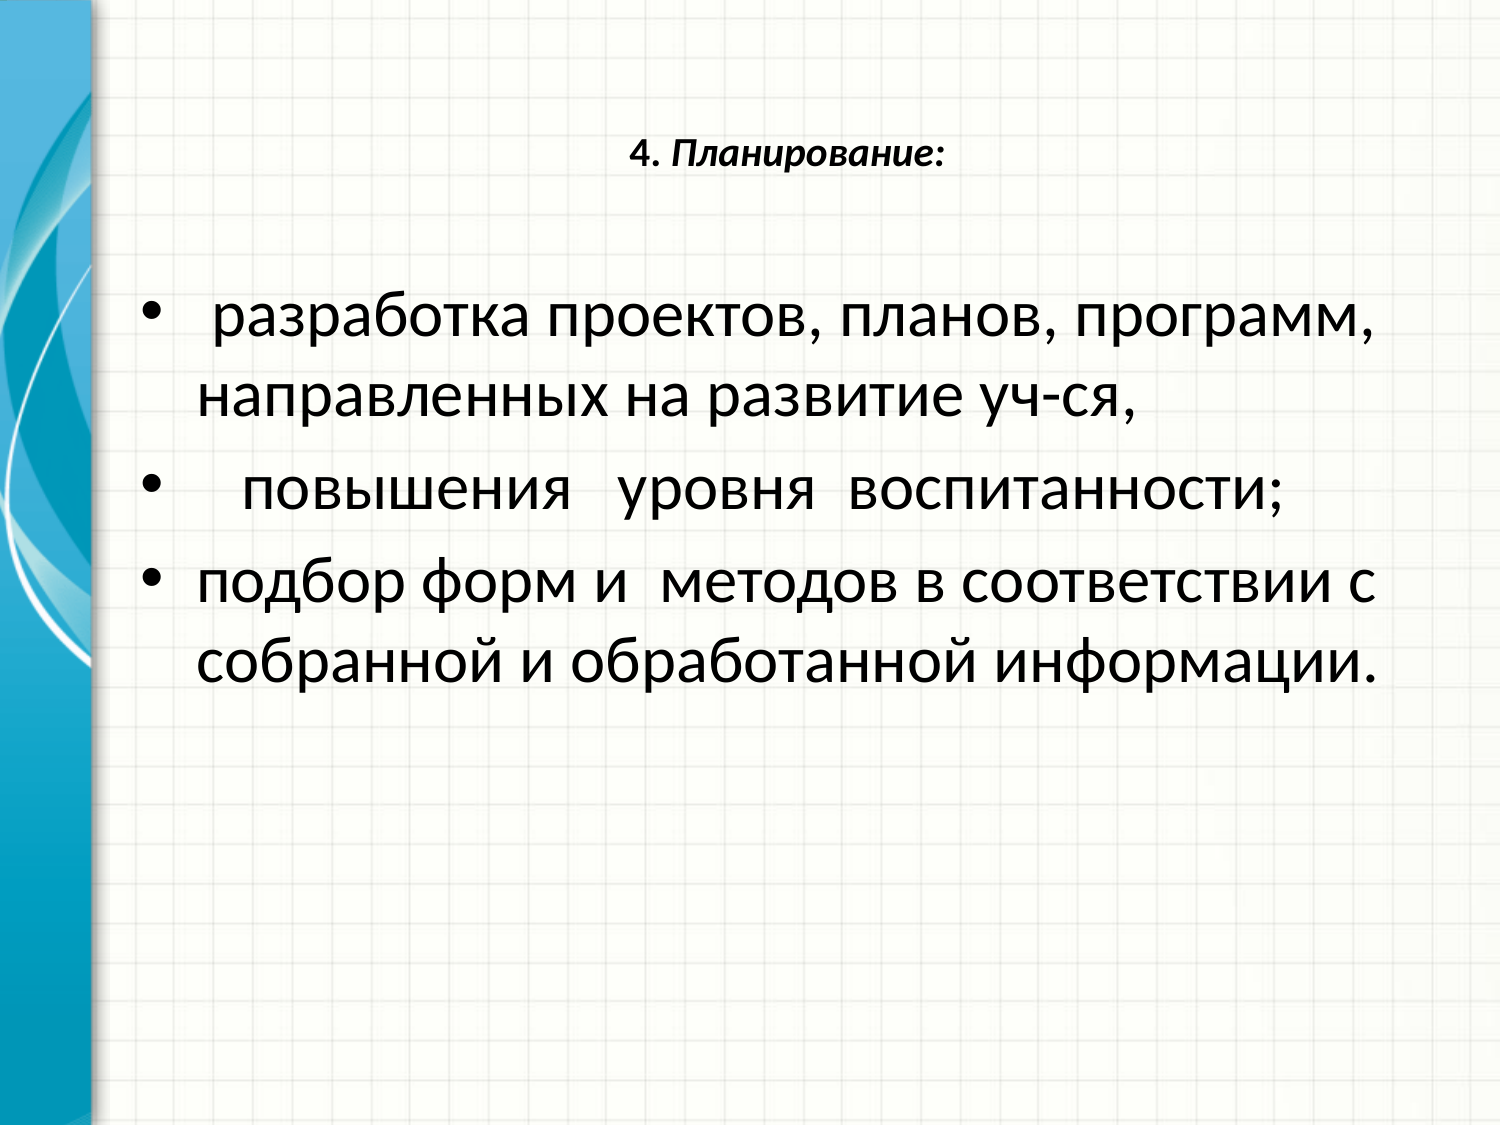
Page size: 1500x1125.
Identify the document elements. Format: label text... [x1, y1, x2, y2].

list разработка проектов, планов, программ, направленных на развитие уч-ся, повышения уровня воспитанности; подбор форм и методов в соответствии с собранной и обработанной информации. [125, 261, 1450, 967]
picture [0, 0, 1500, 1125]
title 4. Планирование: [125, 117, 1450, 232]
